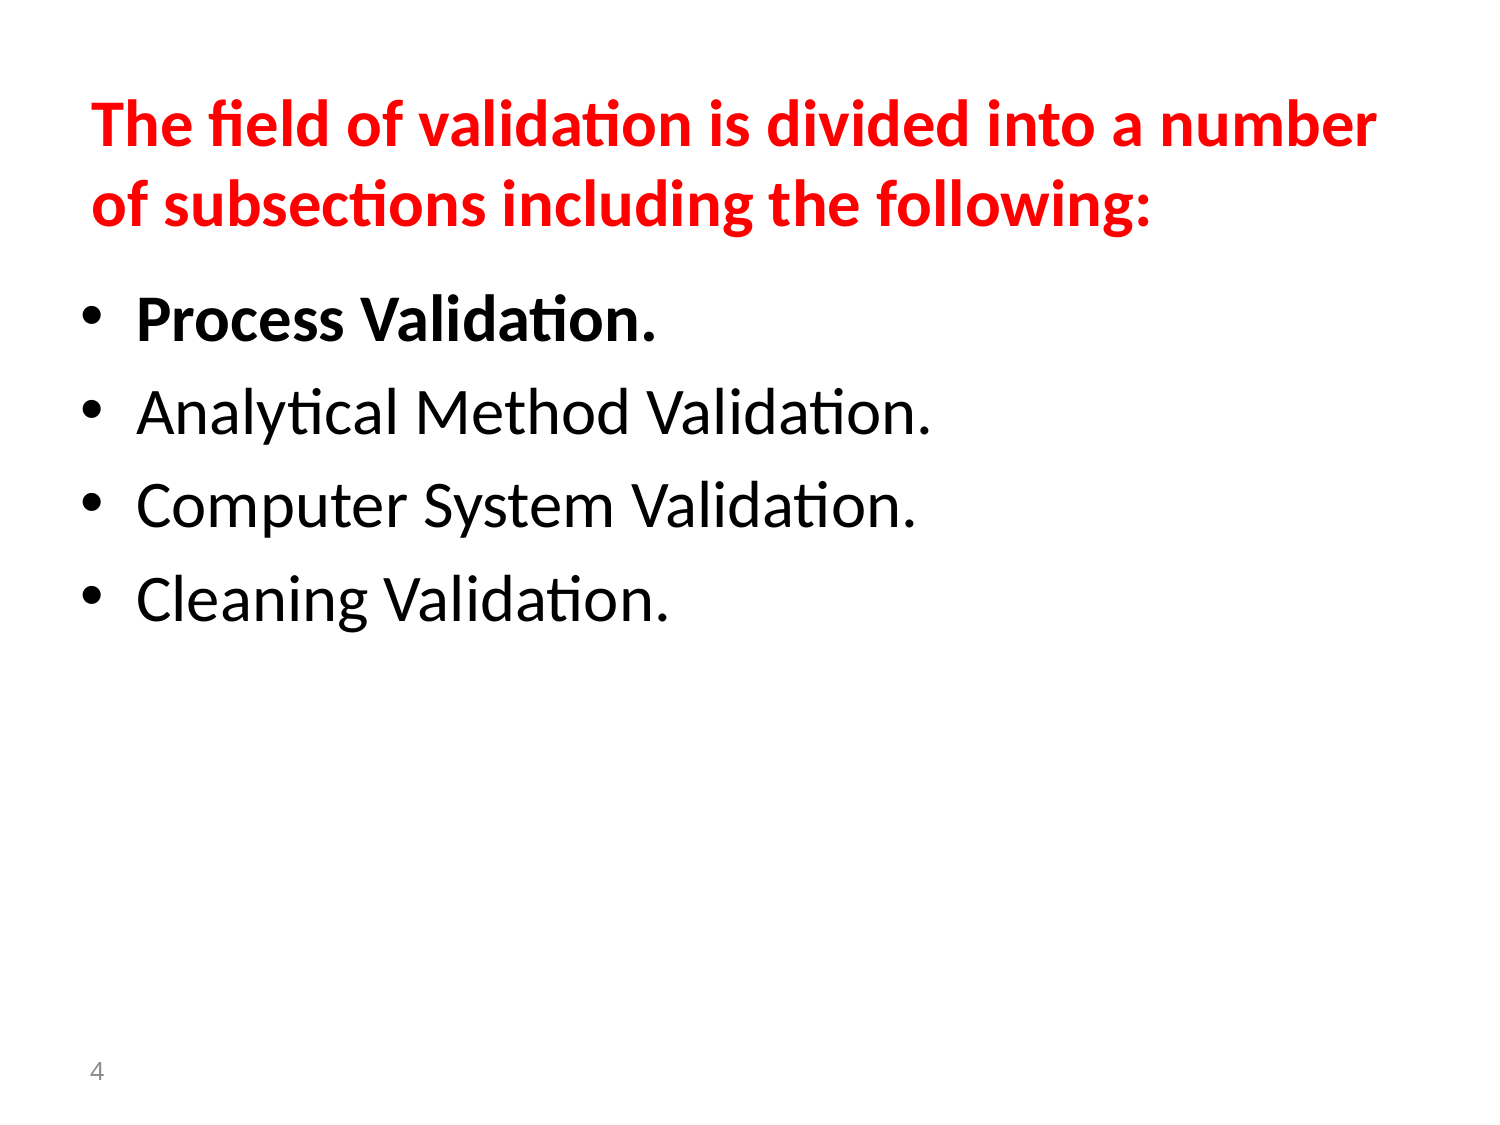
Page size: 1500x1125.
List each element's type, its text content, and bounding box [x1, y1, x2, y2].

list Process Validation. Analytical Method Validation. Computer System Validation. Cleaning Validation. [64, 267, 1415, 1045]
title The field of validation is divided into a number of subsections including the following: [76, 66, 1427, 254]
slide_number 4 [75, 1042, 425, 1103]
